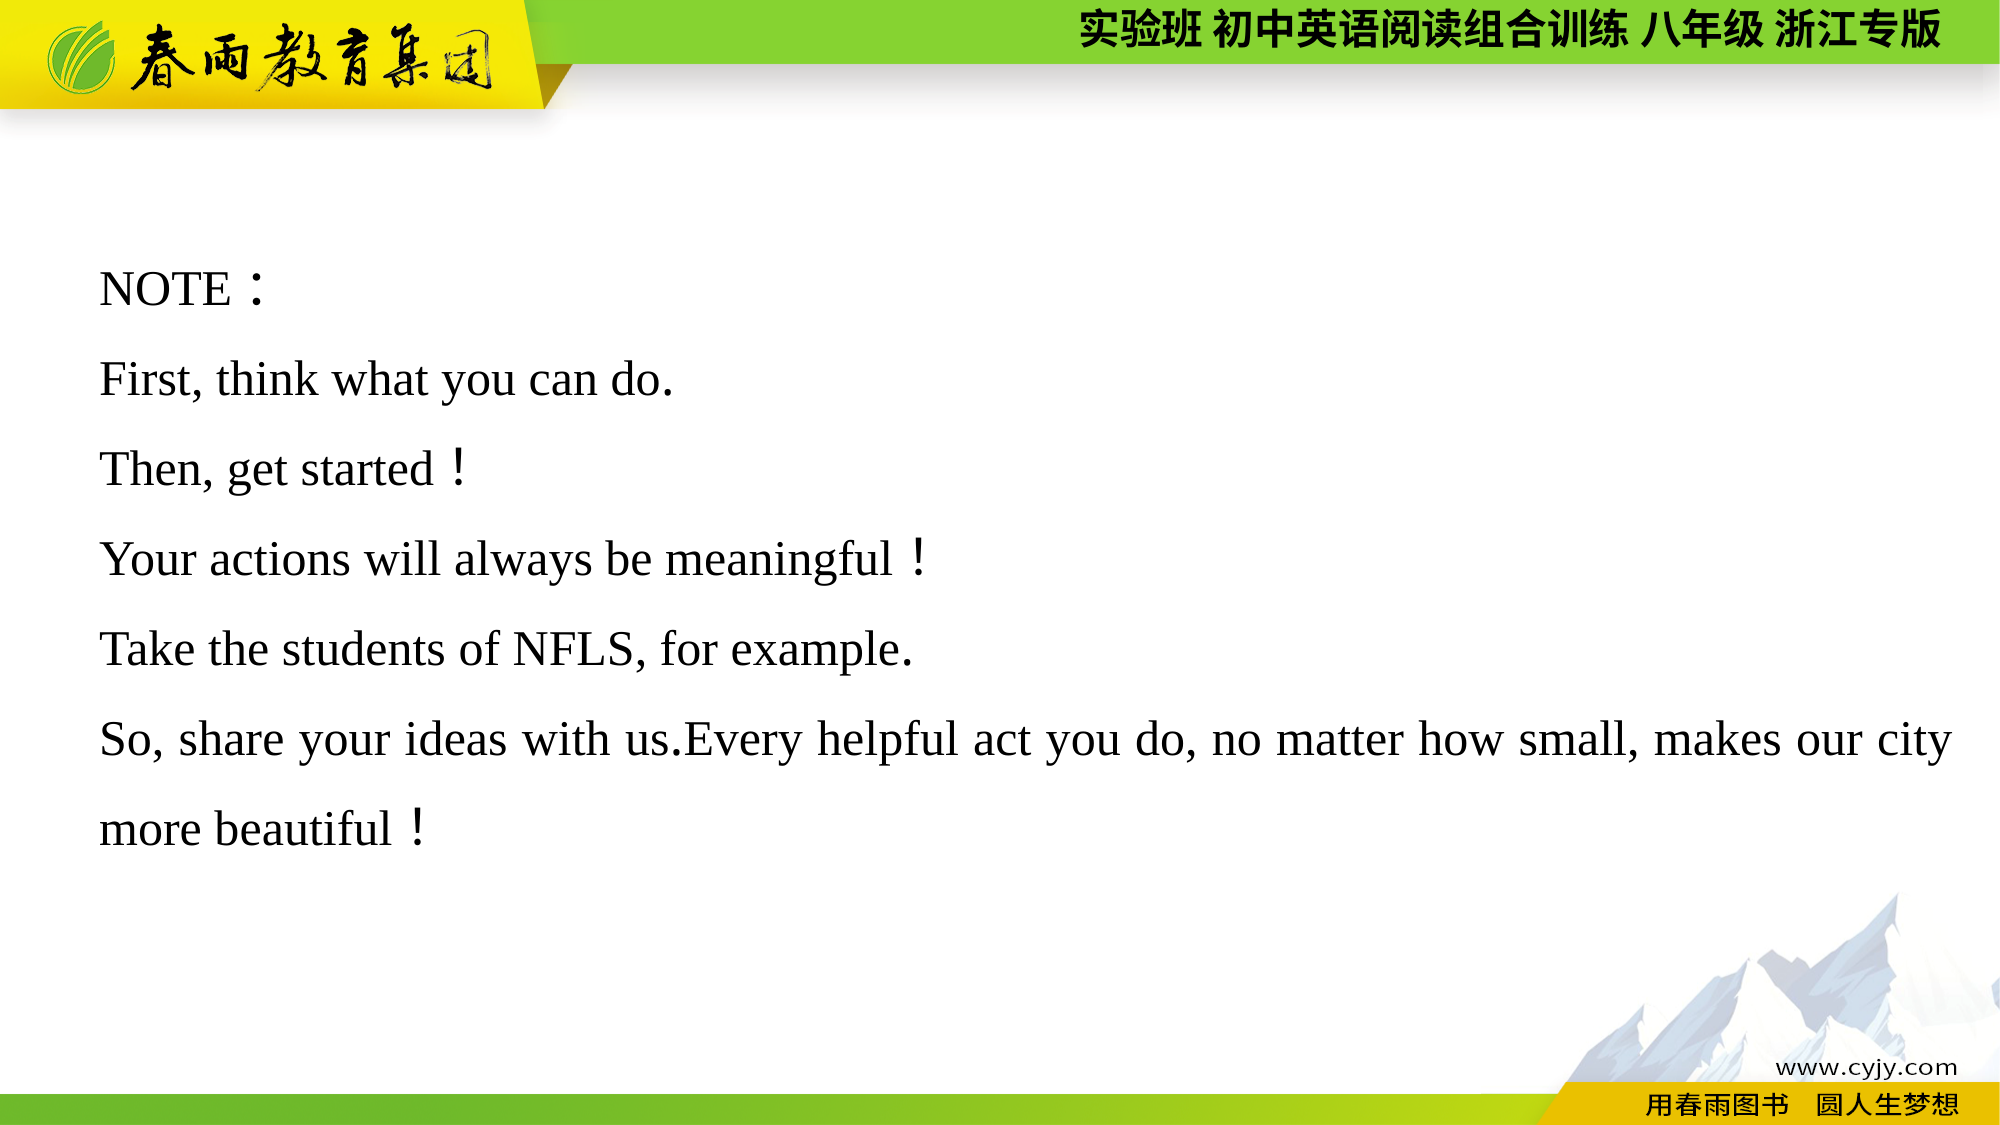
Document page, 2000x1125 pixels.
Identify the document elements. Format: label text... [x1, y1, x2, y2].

text_box NOTE： First, think what you can do. Then, get started！ Your actions will always be meaningful！ Take the students of NFLS, for example. So, share your ideas with us.Every helpful act you do, no matter how small, makes our city more beautiful！ [84, 217, 1969, 863]
picture [0, 0, 2000, 1125]
